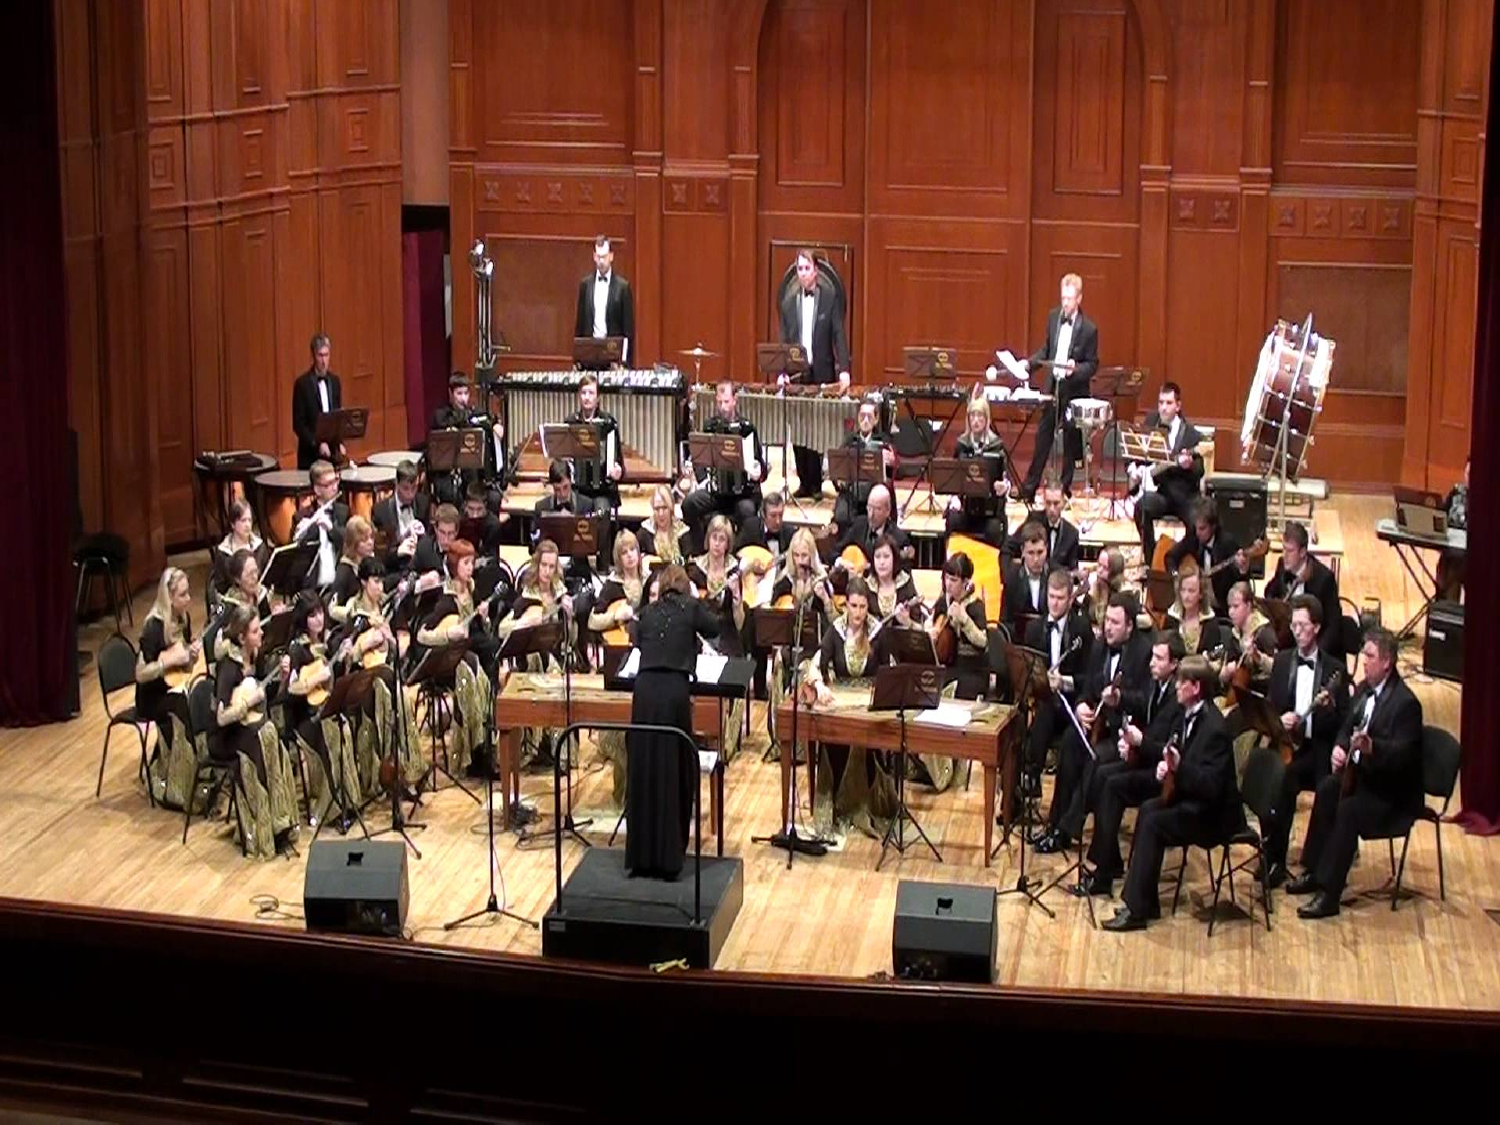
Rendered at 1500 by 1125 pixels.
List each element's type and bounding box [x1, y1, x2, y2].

list [0, 0, 1500, 1125]
